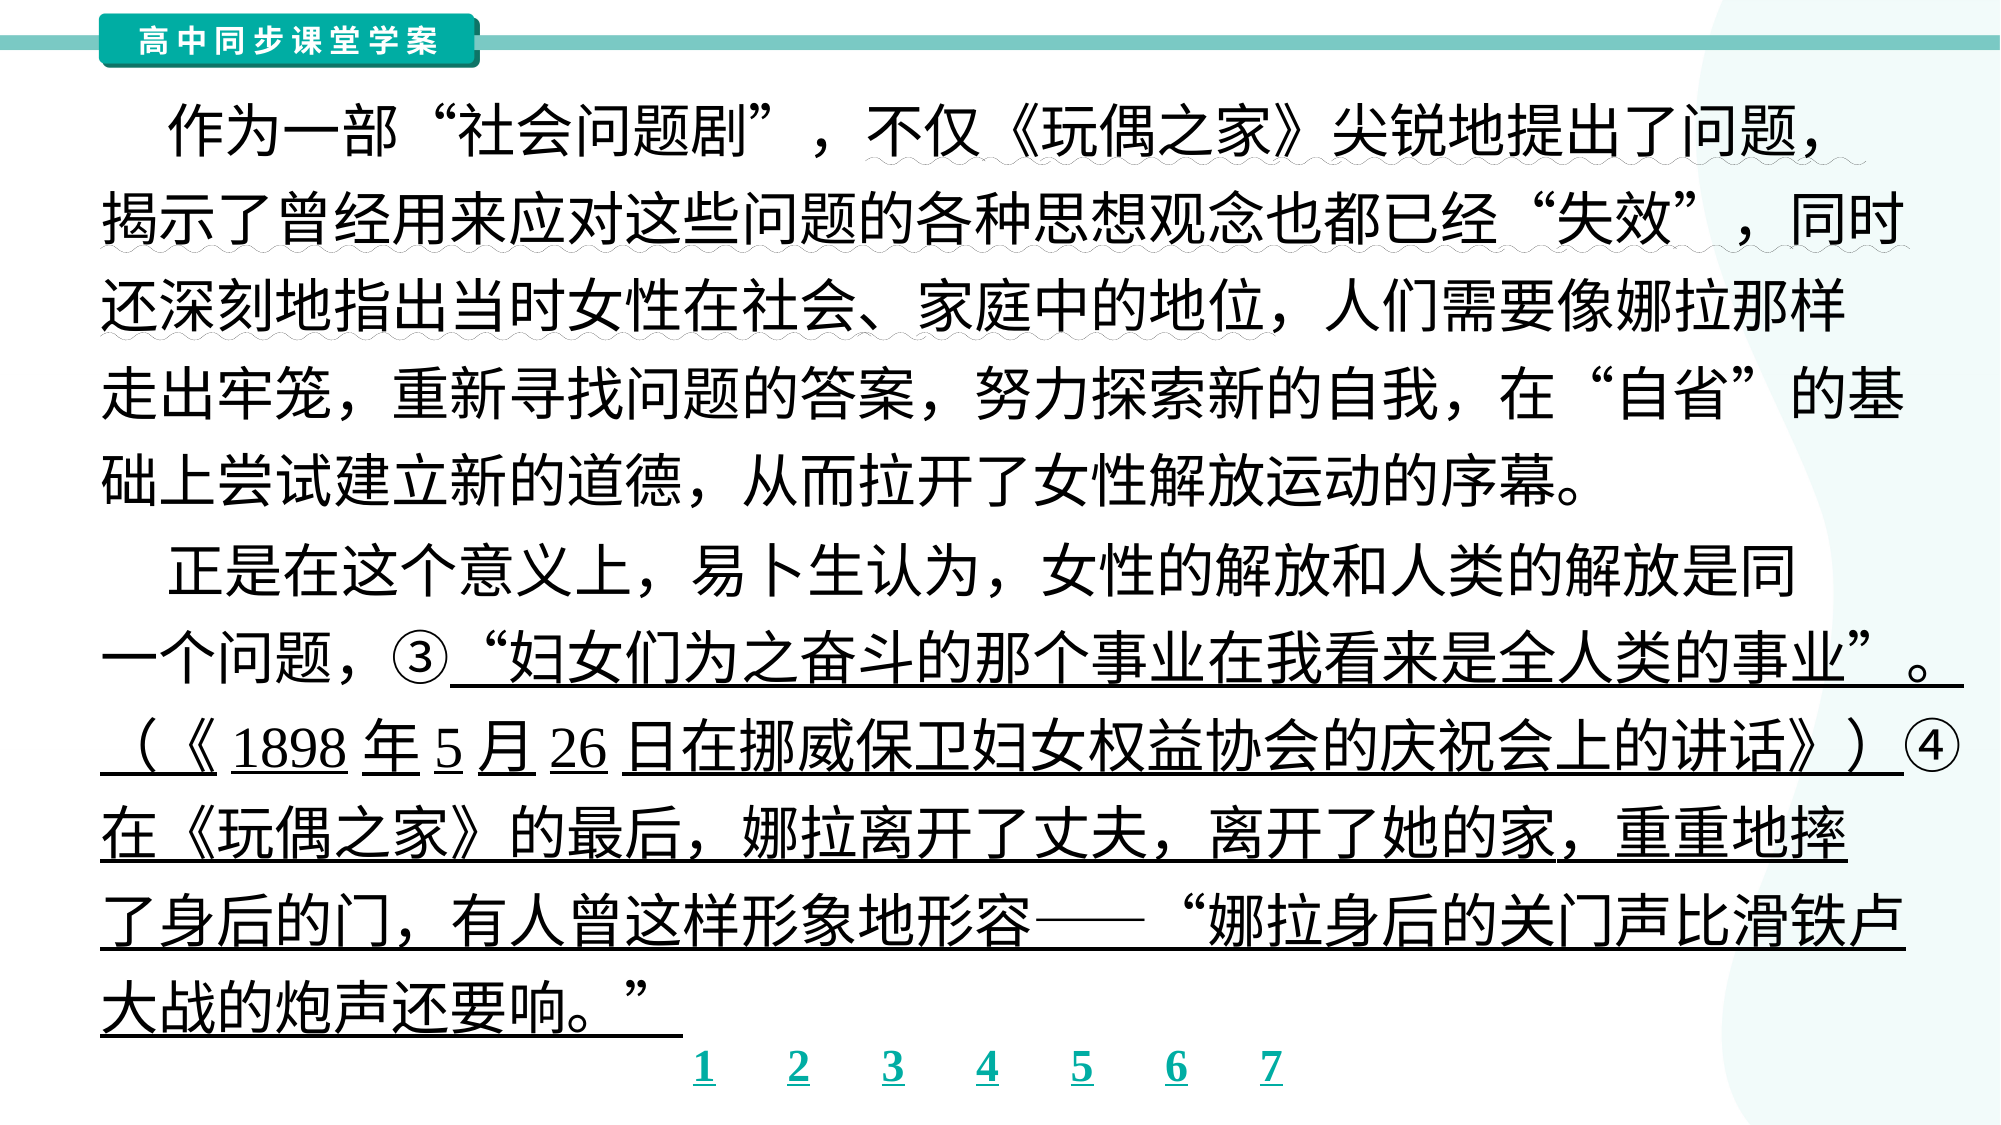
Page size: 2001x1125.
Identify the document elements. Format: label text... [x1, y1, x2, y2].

text_box 作为一部“社会问题剧”，不仅《玩偶之家》尖锐地提出了问题， 揭示了曾经用来应对这些问题的各种思想观念也都已经“失效”，同时 还深刻地指出当时女性在社会、家庭中的地位，人们需要像娜拉那样 走出牢笼，重新寻找问题的答案，努力探索新的自我，在“自省”的基 础上尝试建立新的道德，从而拉开了女性解放运动的序幕。 正是在这个意义上，易卜生认为，女性的解放和人类的解放是同 一个问题，③“妇女们为之奋斗的那个事业在我看来是全人类的事业”。 （《1898年5月26日在挪威保卫妇女权益协会的庆祝会上的讲话》）④ 在《玩偶之家》的最后，娜拉离开了丈夫，离开了她的家，重重地摔 了身后的门，有人曾这样形象地形容——“娜拉身后的关门声比滑铁卢 大战的炮声还要响。” [100, 76, 1899, 1042]
picture [0, 0, 2000, 1125]
